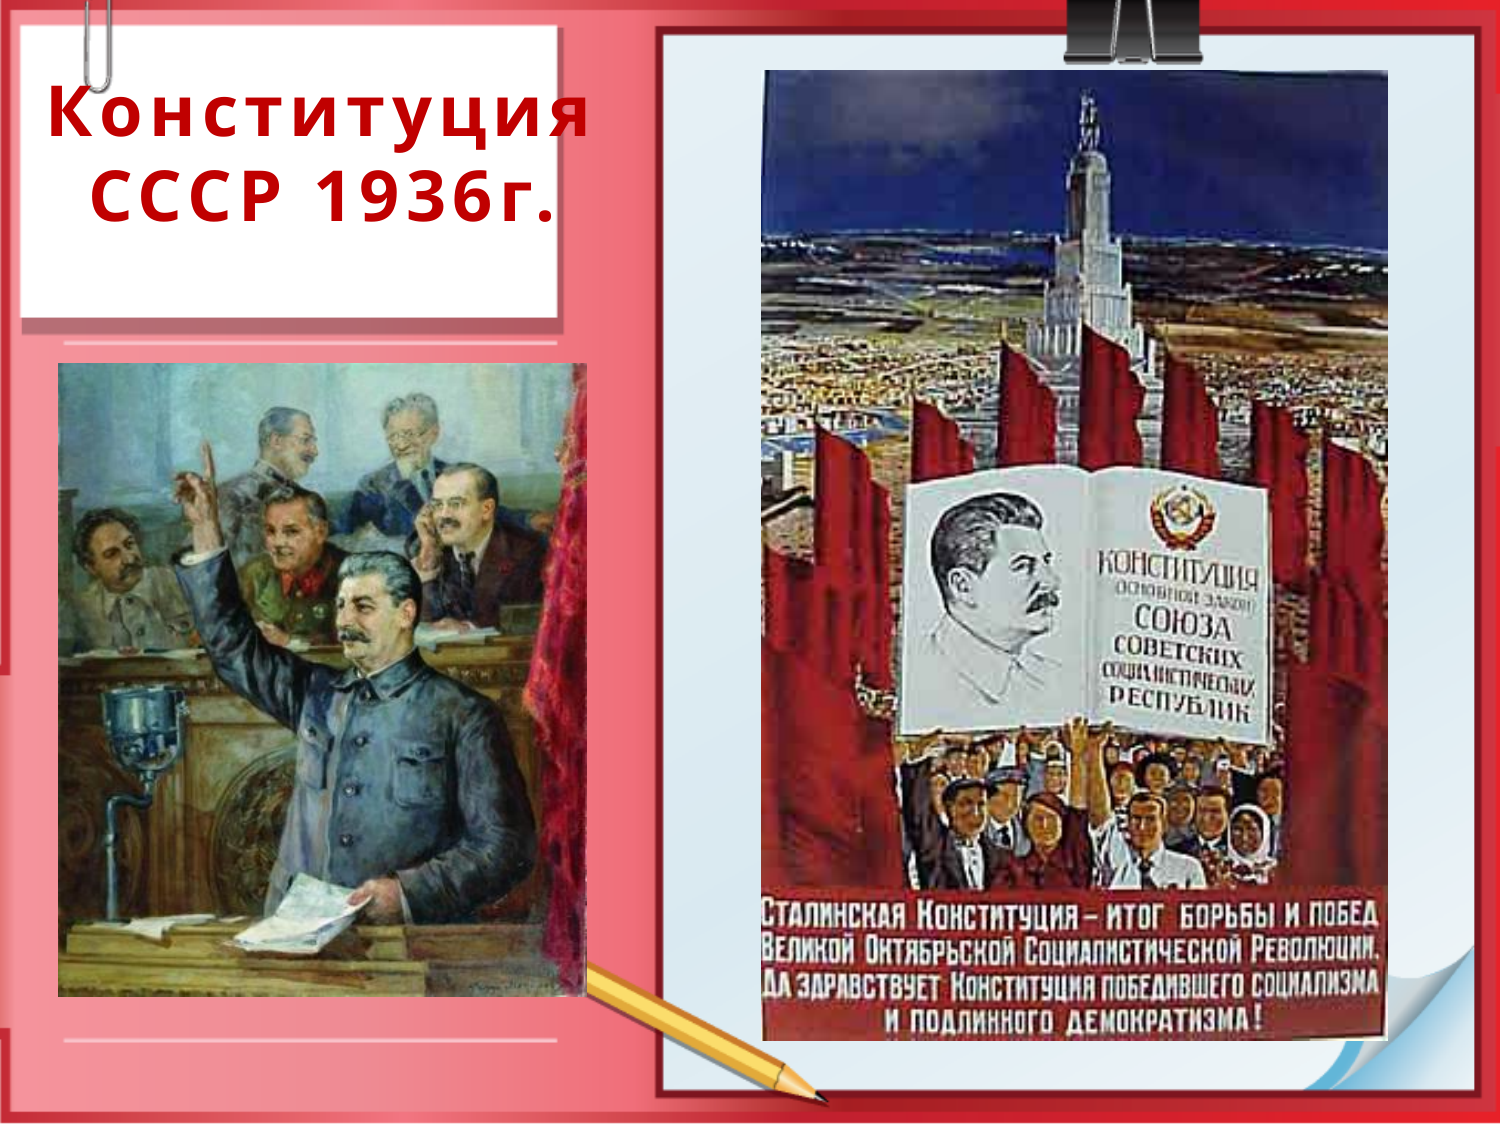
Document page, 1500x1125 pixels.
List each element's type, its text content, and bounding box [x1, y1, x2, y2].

title Конституция СССР 1936г. [23, 58, 622, 317]
picture [0, 0, 1500, 1125]
